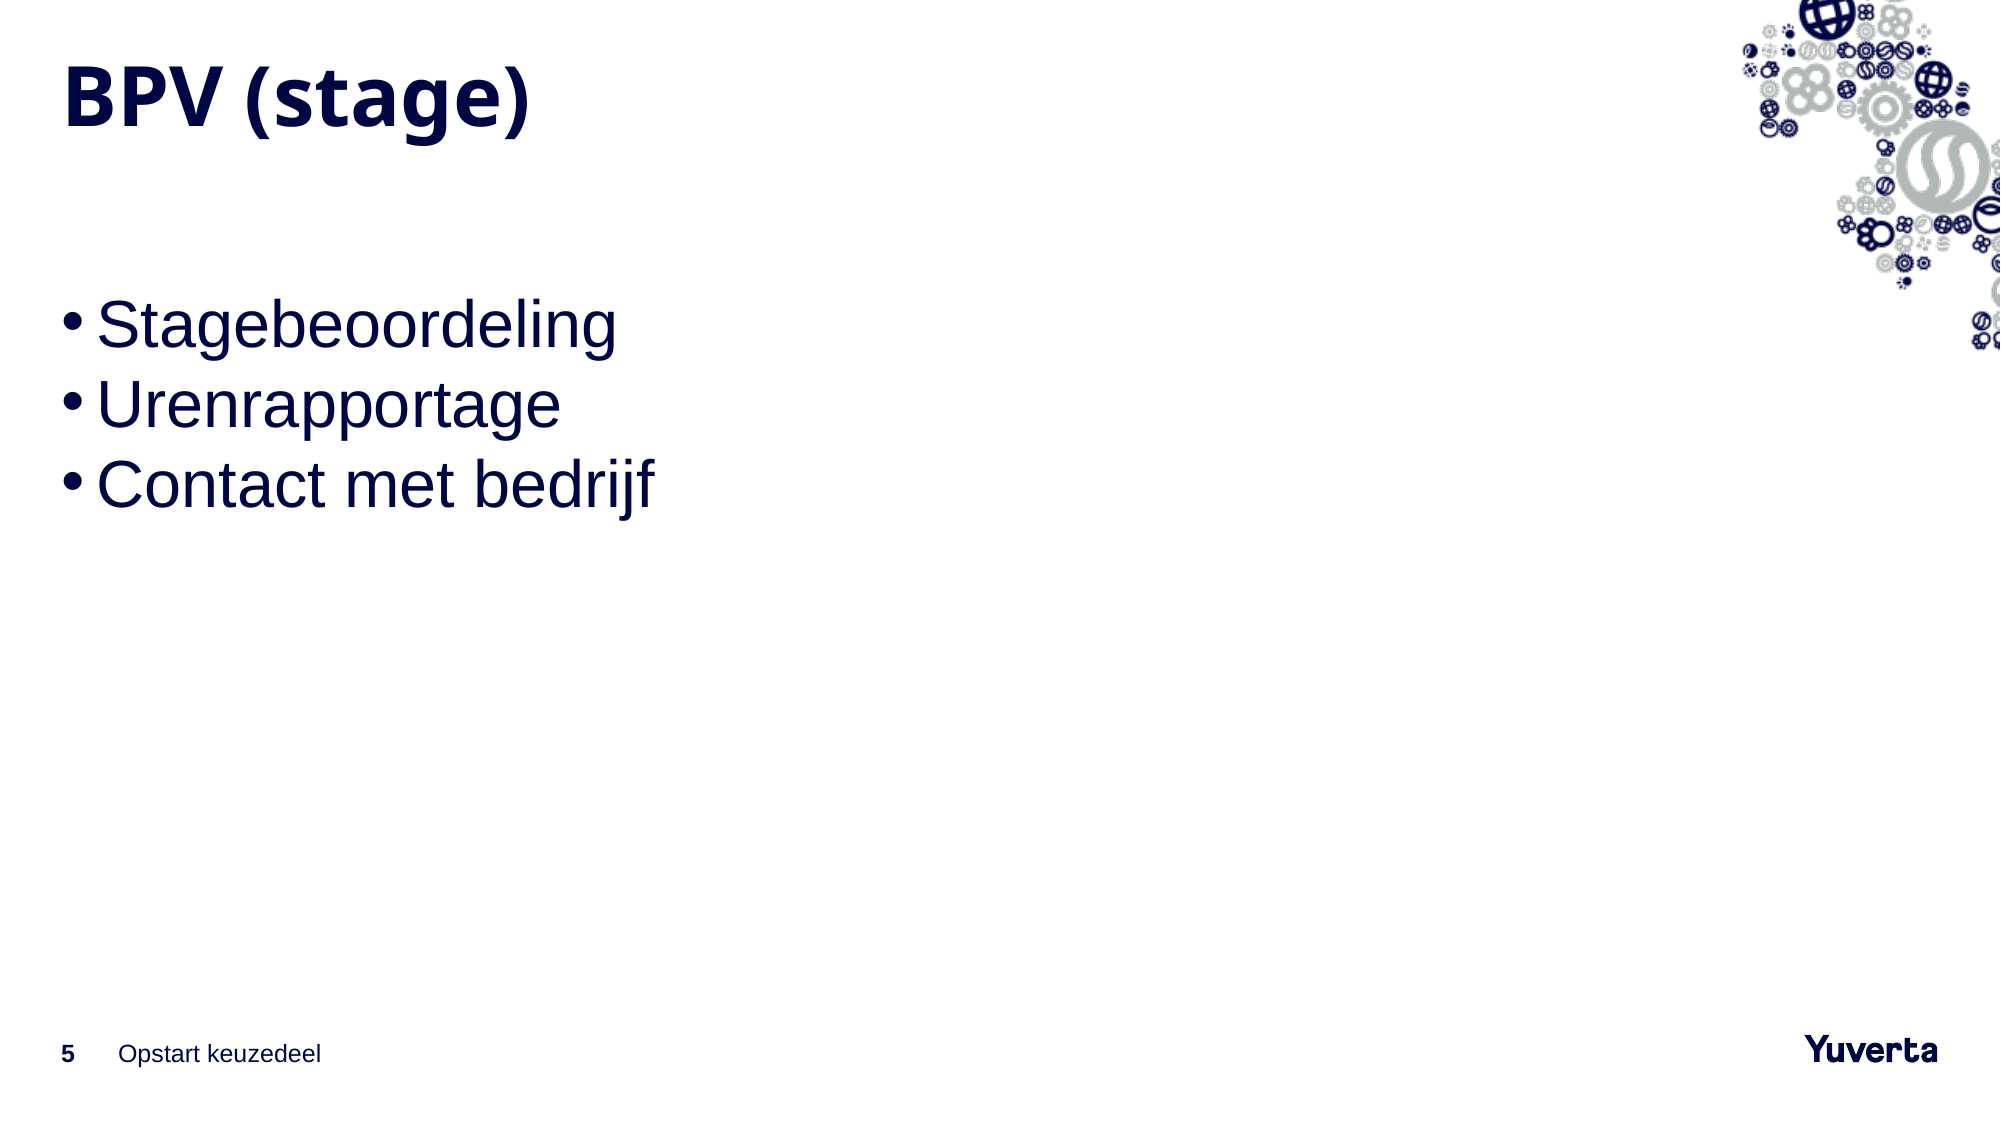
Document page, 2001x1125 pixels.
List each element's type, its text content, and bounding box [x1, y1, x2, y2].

list Stagebeoordeling Urenrapportage Contact met bedrijf [60, 280, 1940, 1006]
slide_number 5 [60, 1037, 113, 1073]
picture [0, 0, 2000, 1125]
footer Opstart keuzedeel [118, 1037, 987, 1073]
title BPV (stage) [60, 48, 1720, 239]
